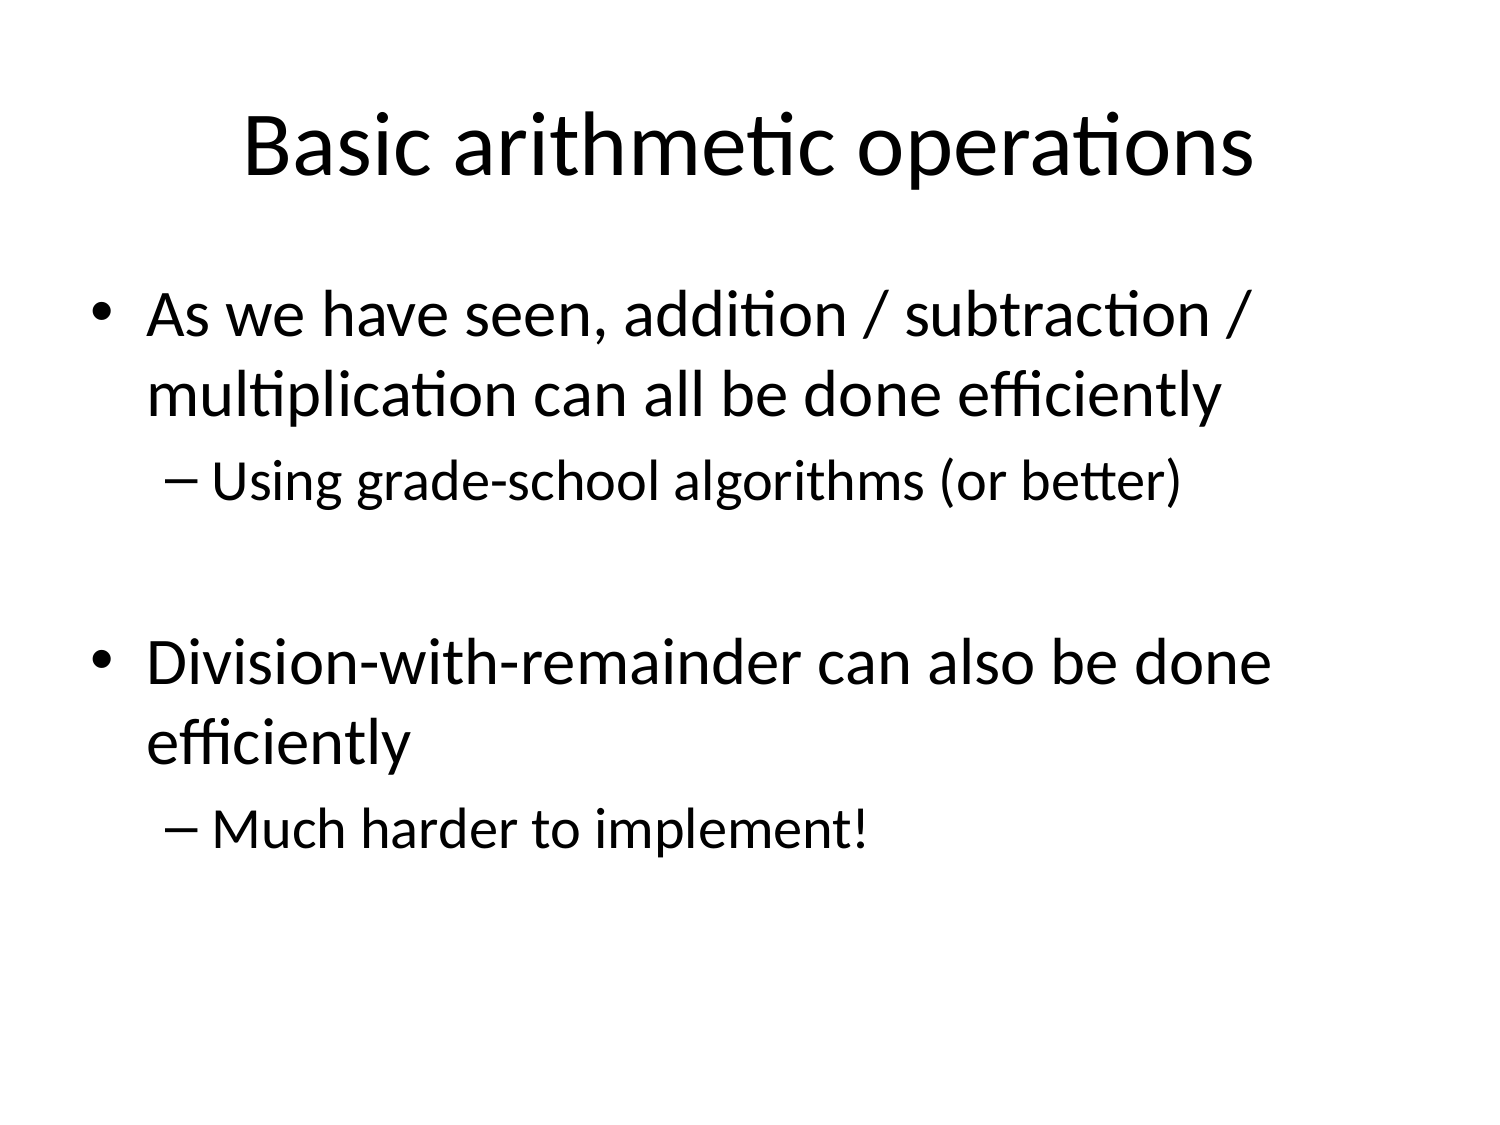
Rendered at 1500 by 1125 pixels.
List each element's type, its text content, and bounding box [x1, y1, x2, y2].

title Basic arithmetic operations [75, 45, 1425, 233]
list As we have seen, addition / subtraction / multiplication can all be done efficiently Using grade-school algorithms (or better) Division-with-remainder can also be done efficiently Much harder to implement! [75, 262, 1425, 1005]
